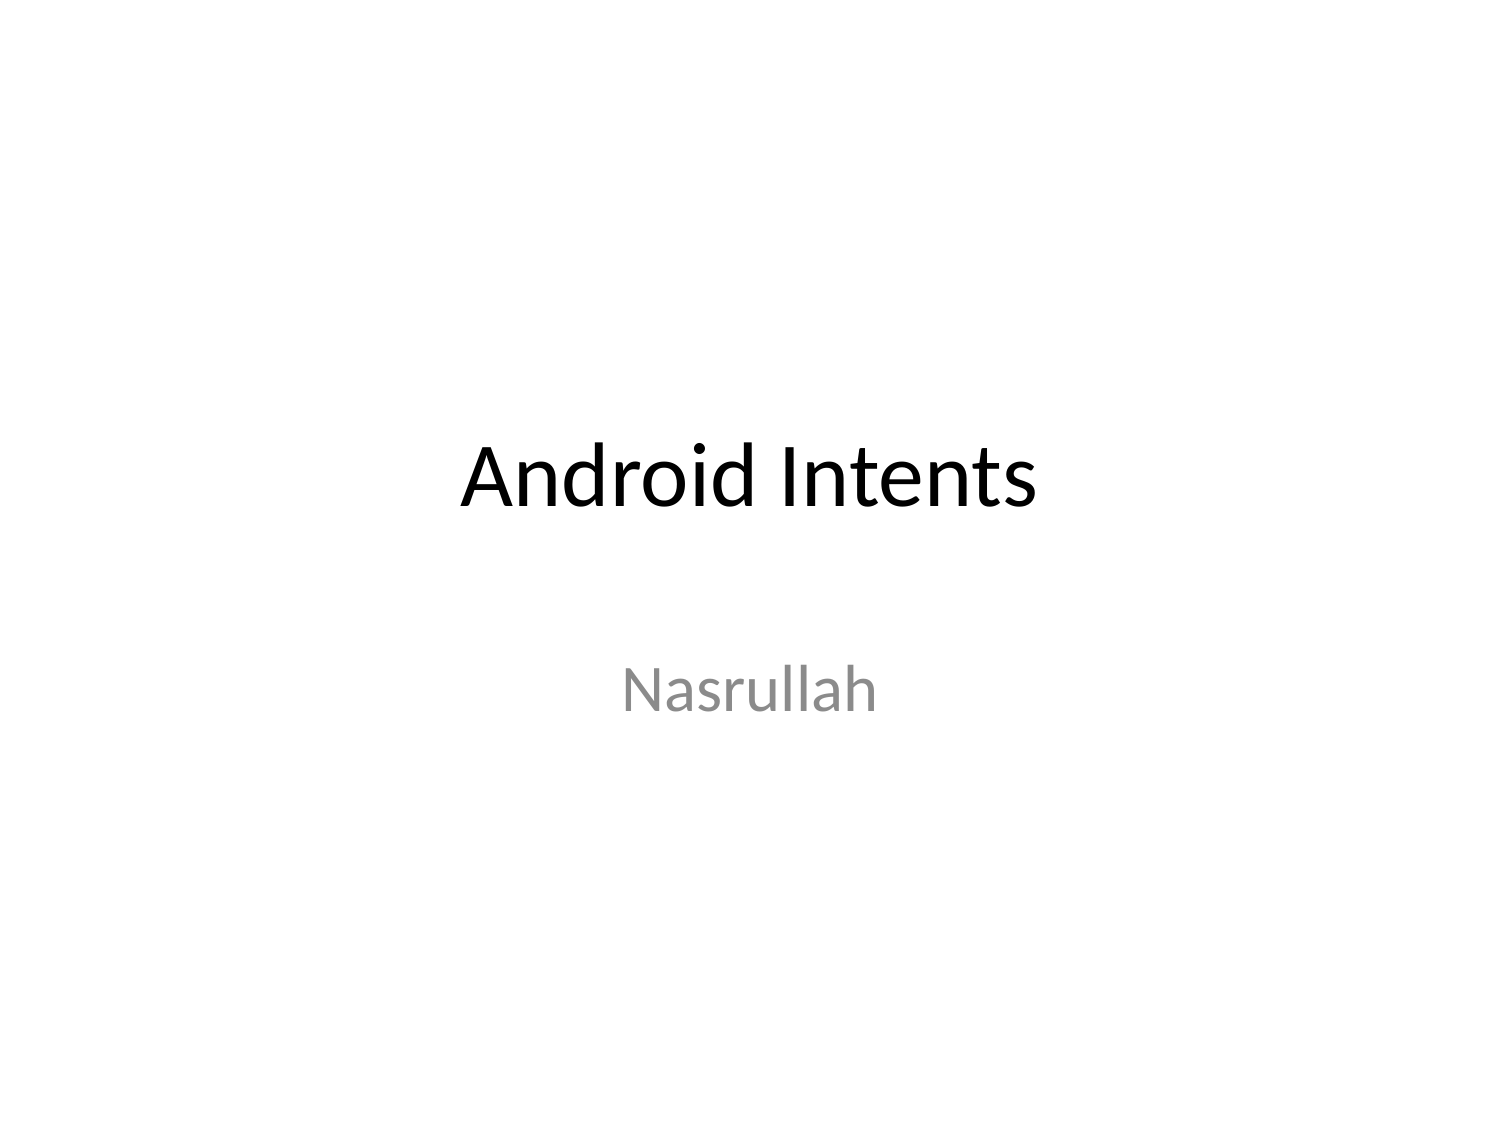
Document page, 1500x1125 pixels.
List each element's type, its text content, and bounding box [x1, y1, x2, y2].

subtitle Nasrullah [225, 637, 1275, 925]
title Android Intents [112, 349, 1388, 591]
